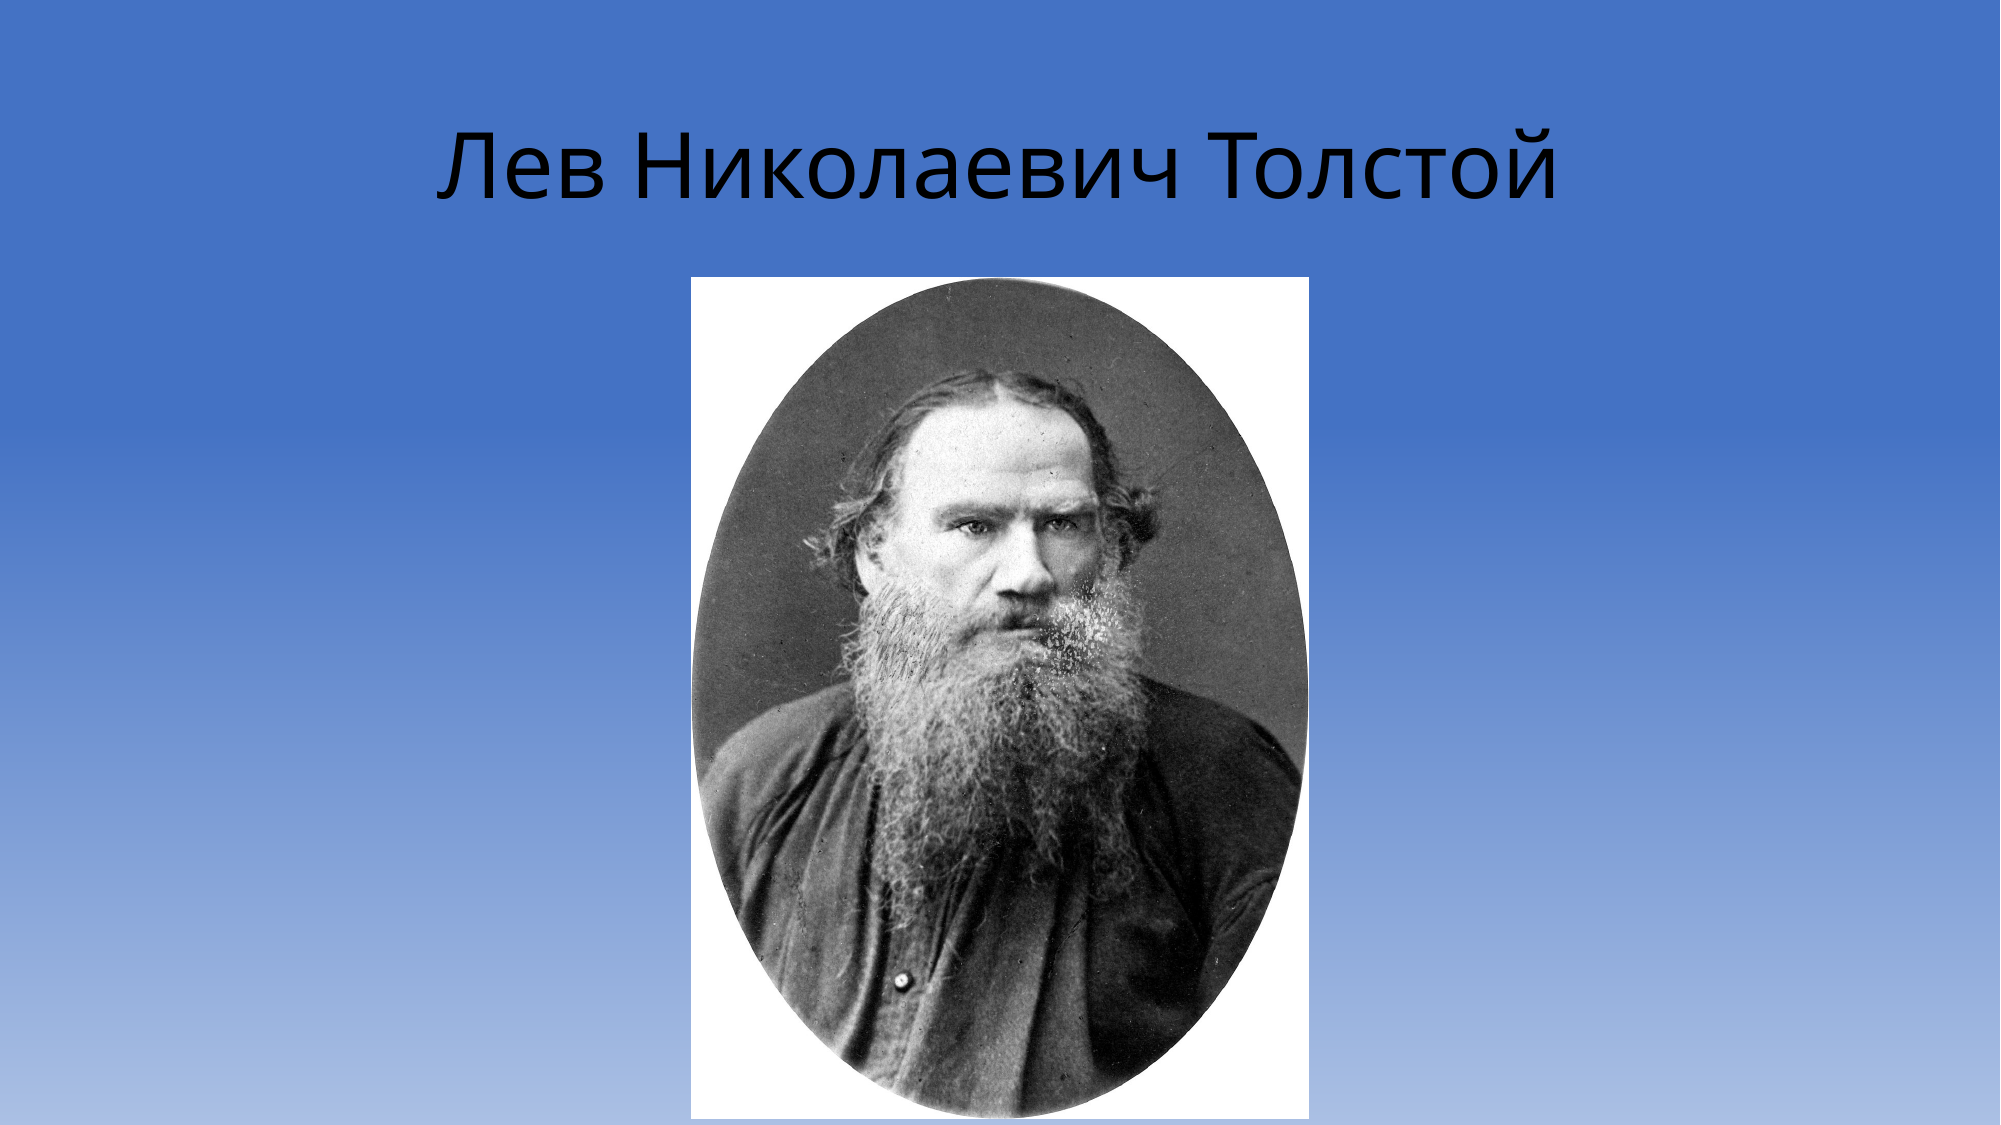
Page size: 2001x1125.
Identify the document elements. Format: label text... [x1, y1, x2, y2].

picture [691, 277, 1309, 1119]
title Лев Николаевич Толстой [137, 59, 1863, 278]
